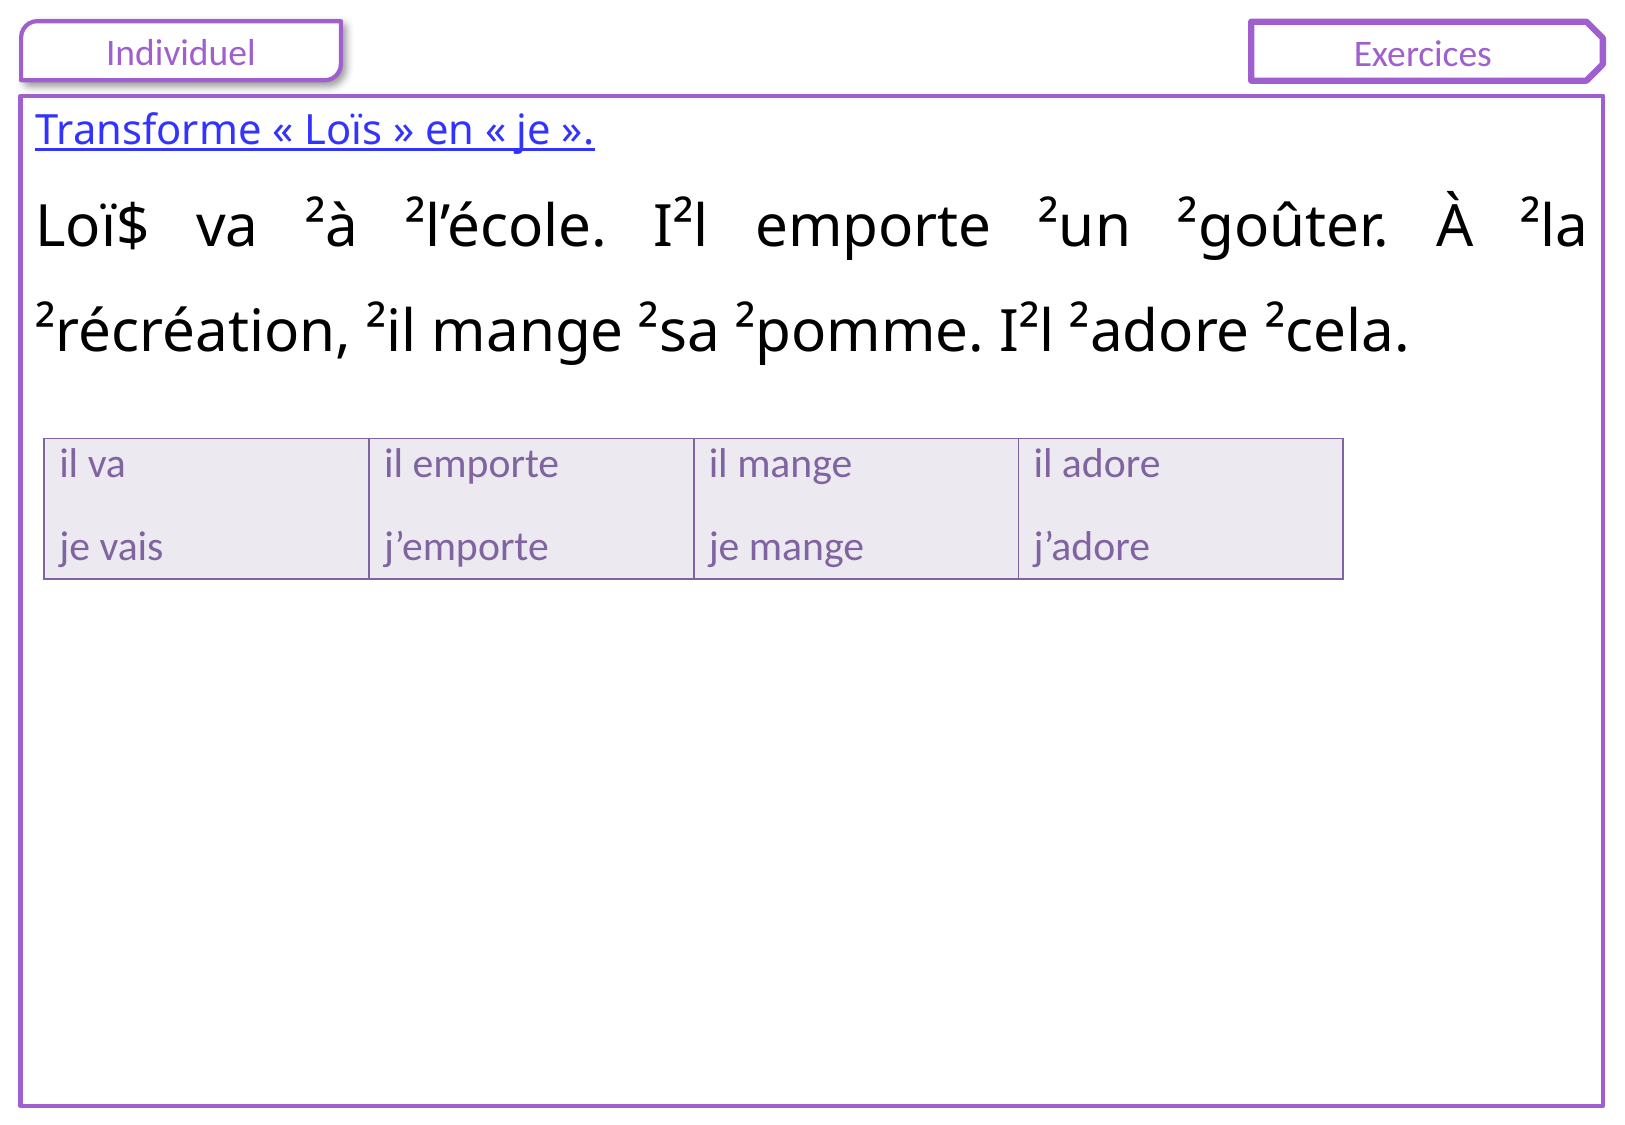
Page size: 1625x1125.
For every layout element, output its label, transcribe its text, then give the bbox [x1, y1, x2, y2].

table_header il adore j’adore [1019, 439, 1342, 578]
list Transforme « Loïs » en « je ». Loï$ va ²à ²l’école. I²l emporte ²un ²goûter. À ²la ²récréation, ²il mange ²sa ²pomme. I²l ²adore ²cela. [18, 94, 1605, 1108]
table_header il emporte j’emporte [370, 439, 693, 578]
table_header il mange je mange [695, 439, 1018, 578]
table_header il va je vais [45, 439, 368, 578]
